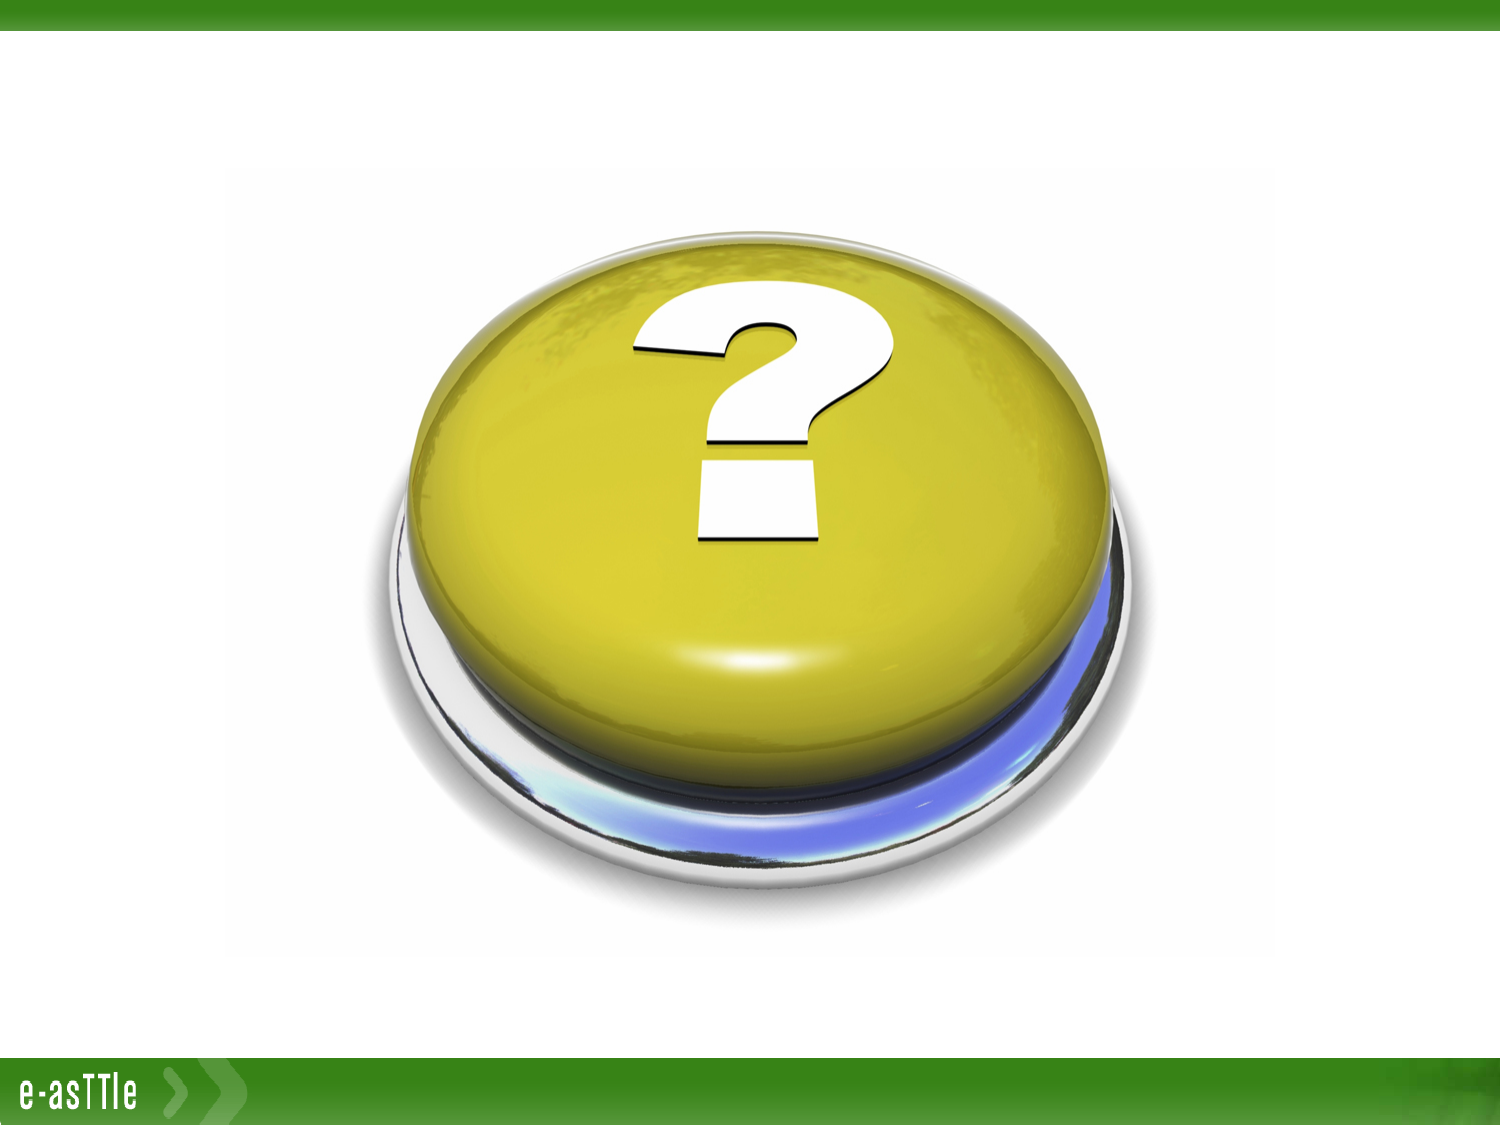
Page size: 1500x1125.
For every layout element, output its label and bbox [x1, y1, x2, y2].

picture [0, 0, 1500, 31]
picture [0, 1058, 1500, 1125]
picture [224, 168, 1276, 957]
